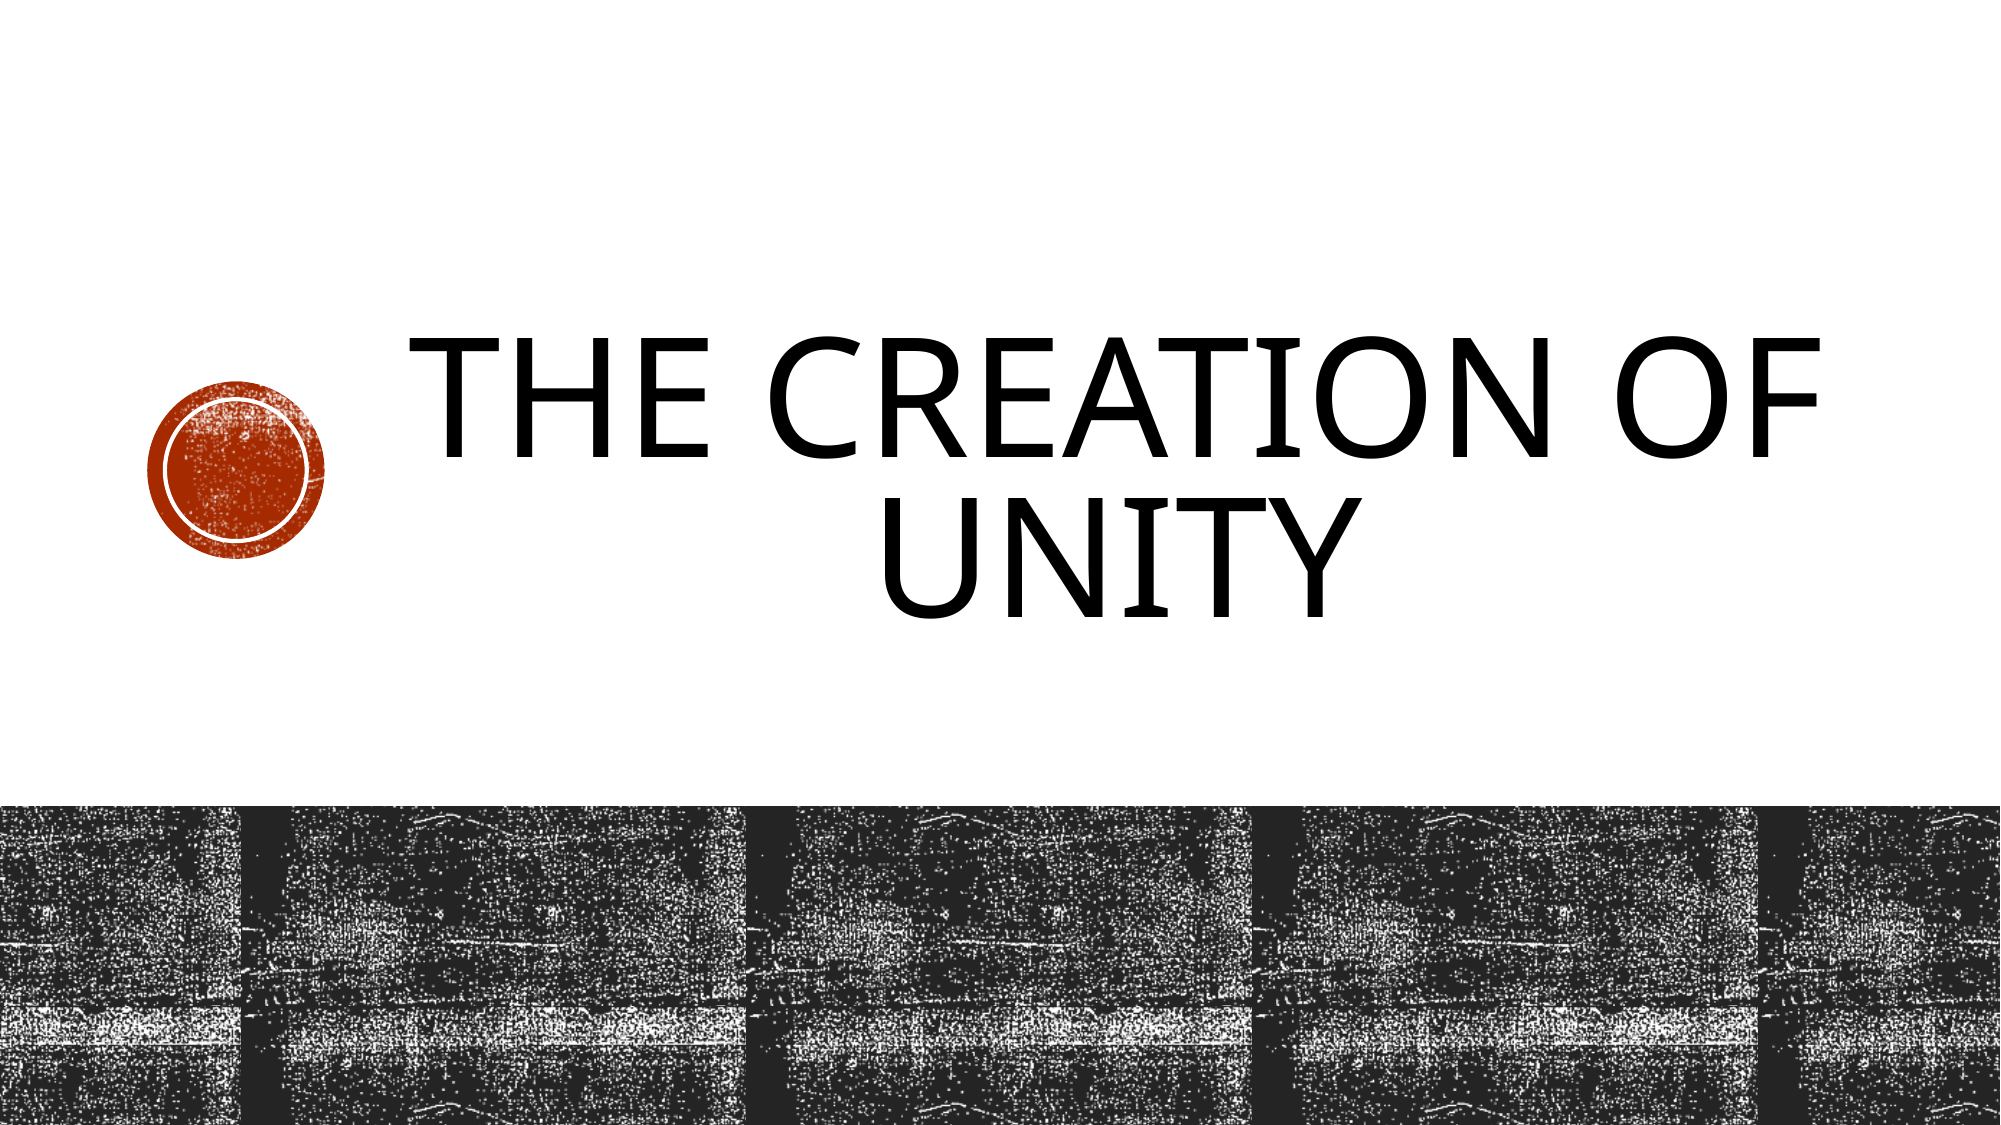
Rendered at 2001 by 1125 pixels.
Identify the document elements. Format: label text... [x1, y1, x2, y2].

title The Creation of Unity [355, 201, 1878, 779]
